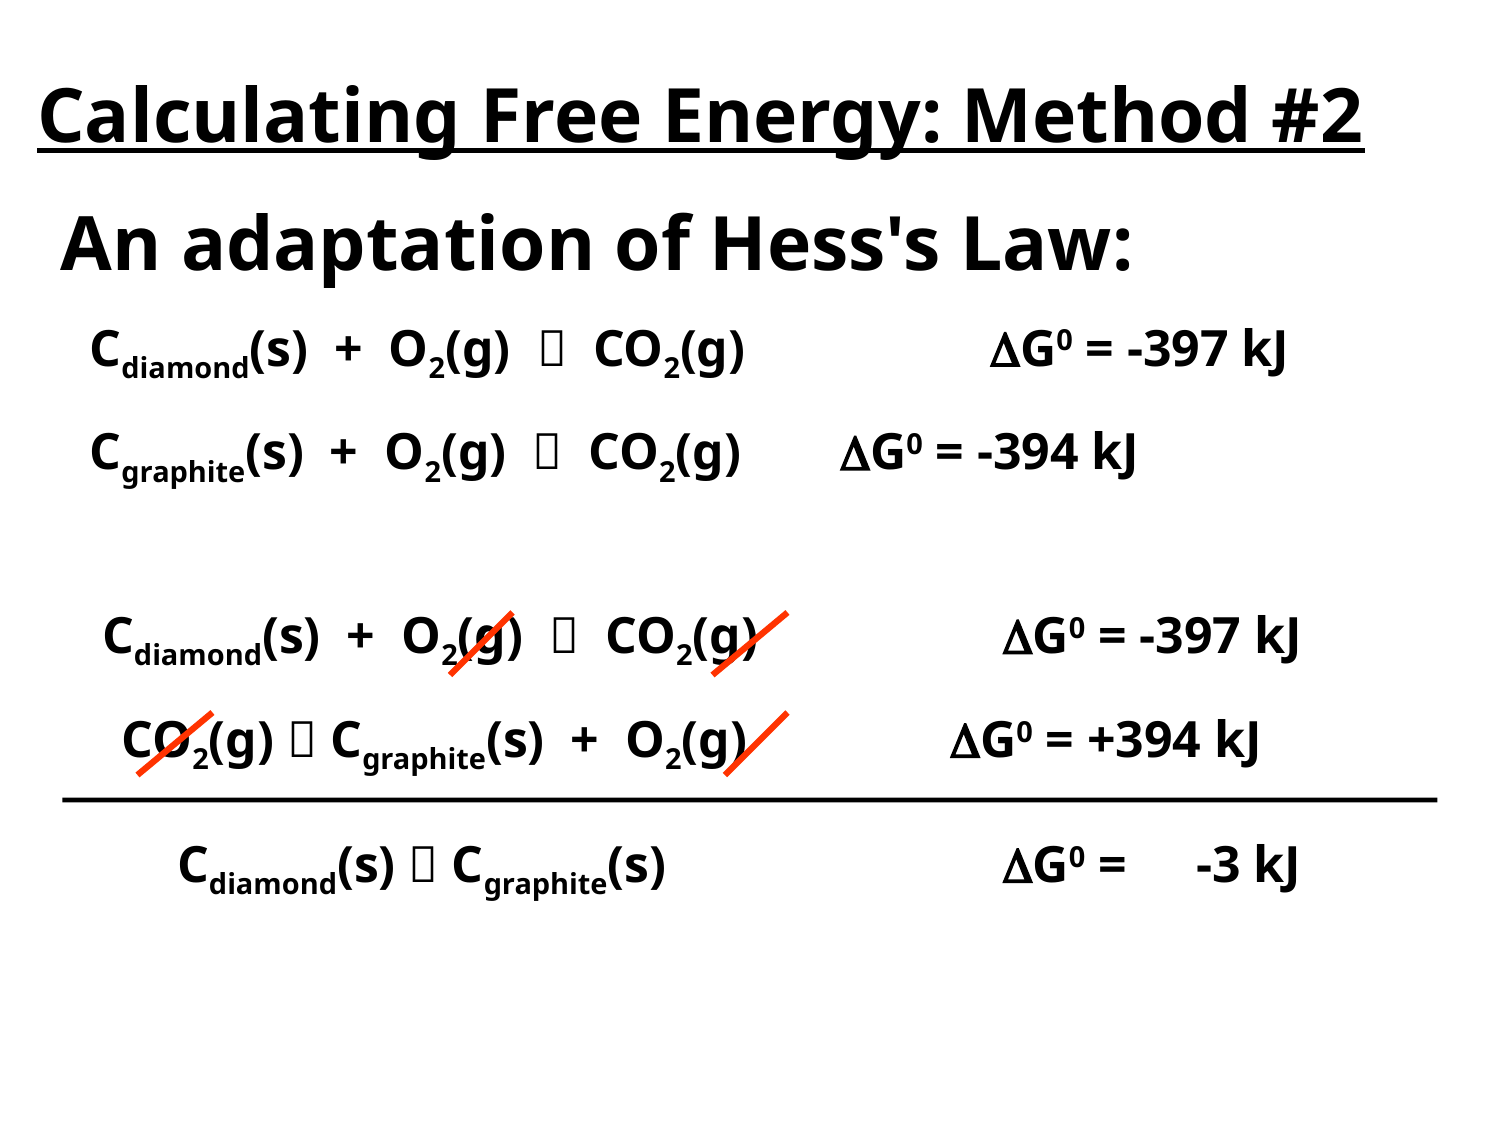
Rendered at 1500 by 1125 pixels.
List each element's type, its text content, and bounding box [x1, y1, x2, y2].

text_box Cdiamond(s) + O2(g)  CO2(g) G0 = -397 kJ [74, 308, 1438, 392]
title Calculating Free Energy: Method #2 [0, 0, 1426, 218]
text_box An adaptation of Hess's Law: [0, 187, 1206, 293]
text_box -3 kJ [1181, 824, 1317, 900]
text_box Cdiamond(s)  Cgraphite(s) [162, 824, 778, 908]
text_box Cgraphite(s) + O2(g)  CO2(g) G0 = -394 kJ [74, 412, 1393, 496]
text_box G0 = [987, 824, 1175, 900]
text_box CO2(g)  Cgraphite(s) + O2(g) G0 = +394 kJ [106, 699, 1425, 783]
text_box Cdiamond(s) + O2(g)  CO2(g) G0 = -397 kJ [87, 596, 1450, 679]
